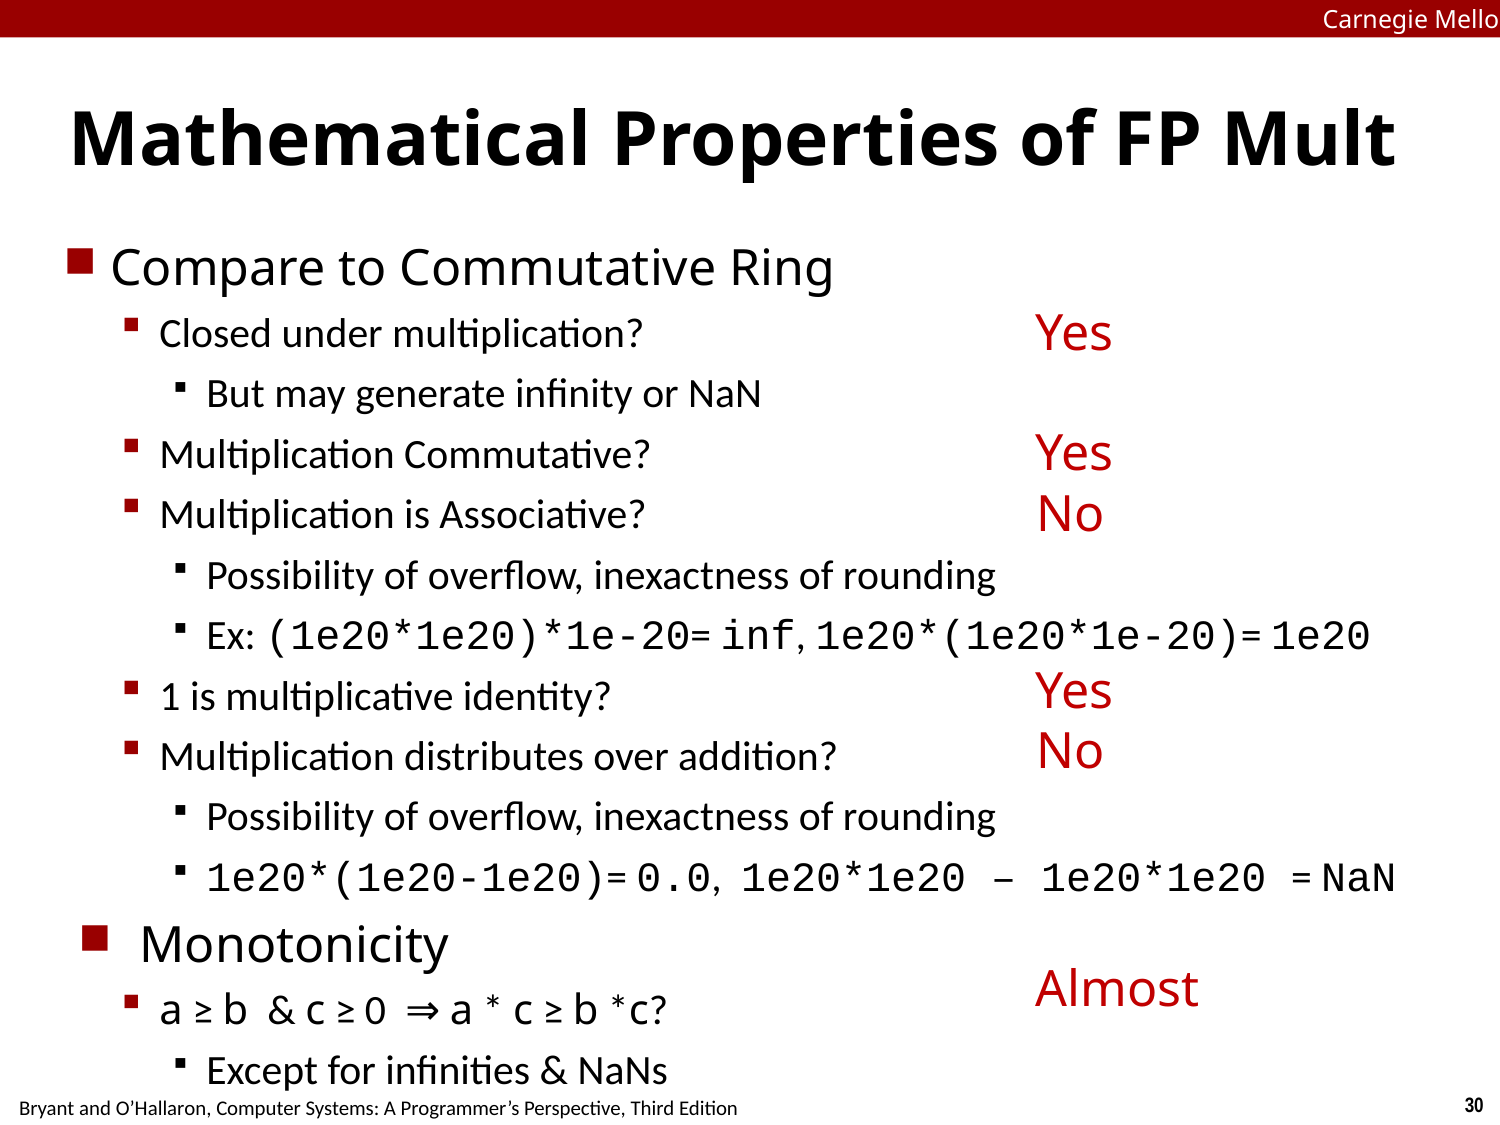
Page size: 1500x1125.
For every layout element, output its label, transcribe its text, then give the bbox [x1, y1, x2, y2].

text_box Carnegie Mellon [1322, 3, 1500, 33]
title Mathematical Properties of FP Mult [62, 41, 1438, 228]
text_box Almost [1029, 949, 1206, 1023]
text_box Yes [1029, 652, 1120, 725]
list Compare to Commutative Ring Closed under multiplication? But may generate infinity or NaN Multiplication Commutative? Multiplication is Associative? Possibility of overflow, inexactness of rounding Ex: (1e20*1e20)*1e-20= inf, 1e20*(1e20*1e-20)= 1e20 1 is multiplicative identity? Multiplication distributes over addition? Possibility of overflow, inexactness of rounding 1e20*(1e20-1e20)= 0.0, 1e20*1e20 – 1e20*1e20 = NaN Monotonicity a ≥ b & c ≥ 0 ⇒ a * c ≥ b *c? Except for infinities & NaNs [62, 228, 1438, 1122]
text_box Yes [1029, 293, 1120, 367]
text_box Yes [1029, 413, 1120, 487]
text_box [0, 0, 1500, 38]
text_box No [1030, 474, 1112, 548]
text_box No [1030, 712, 1112, 785]
